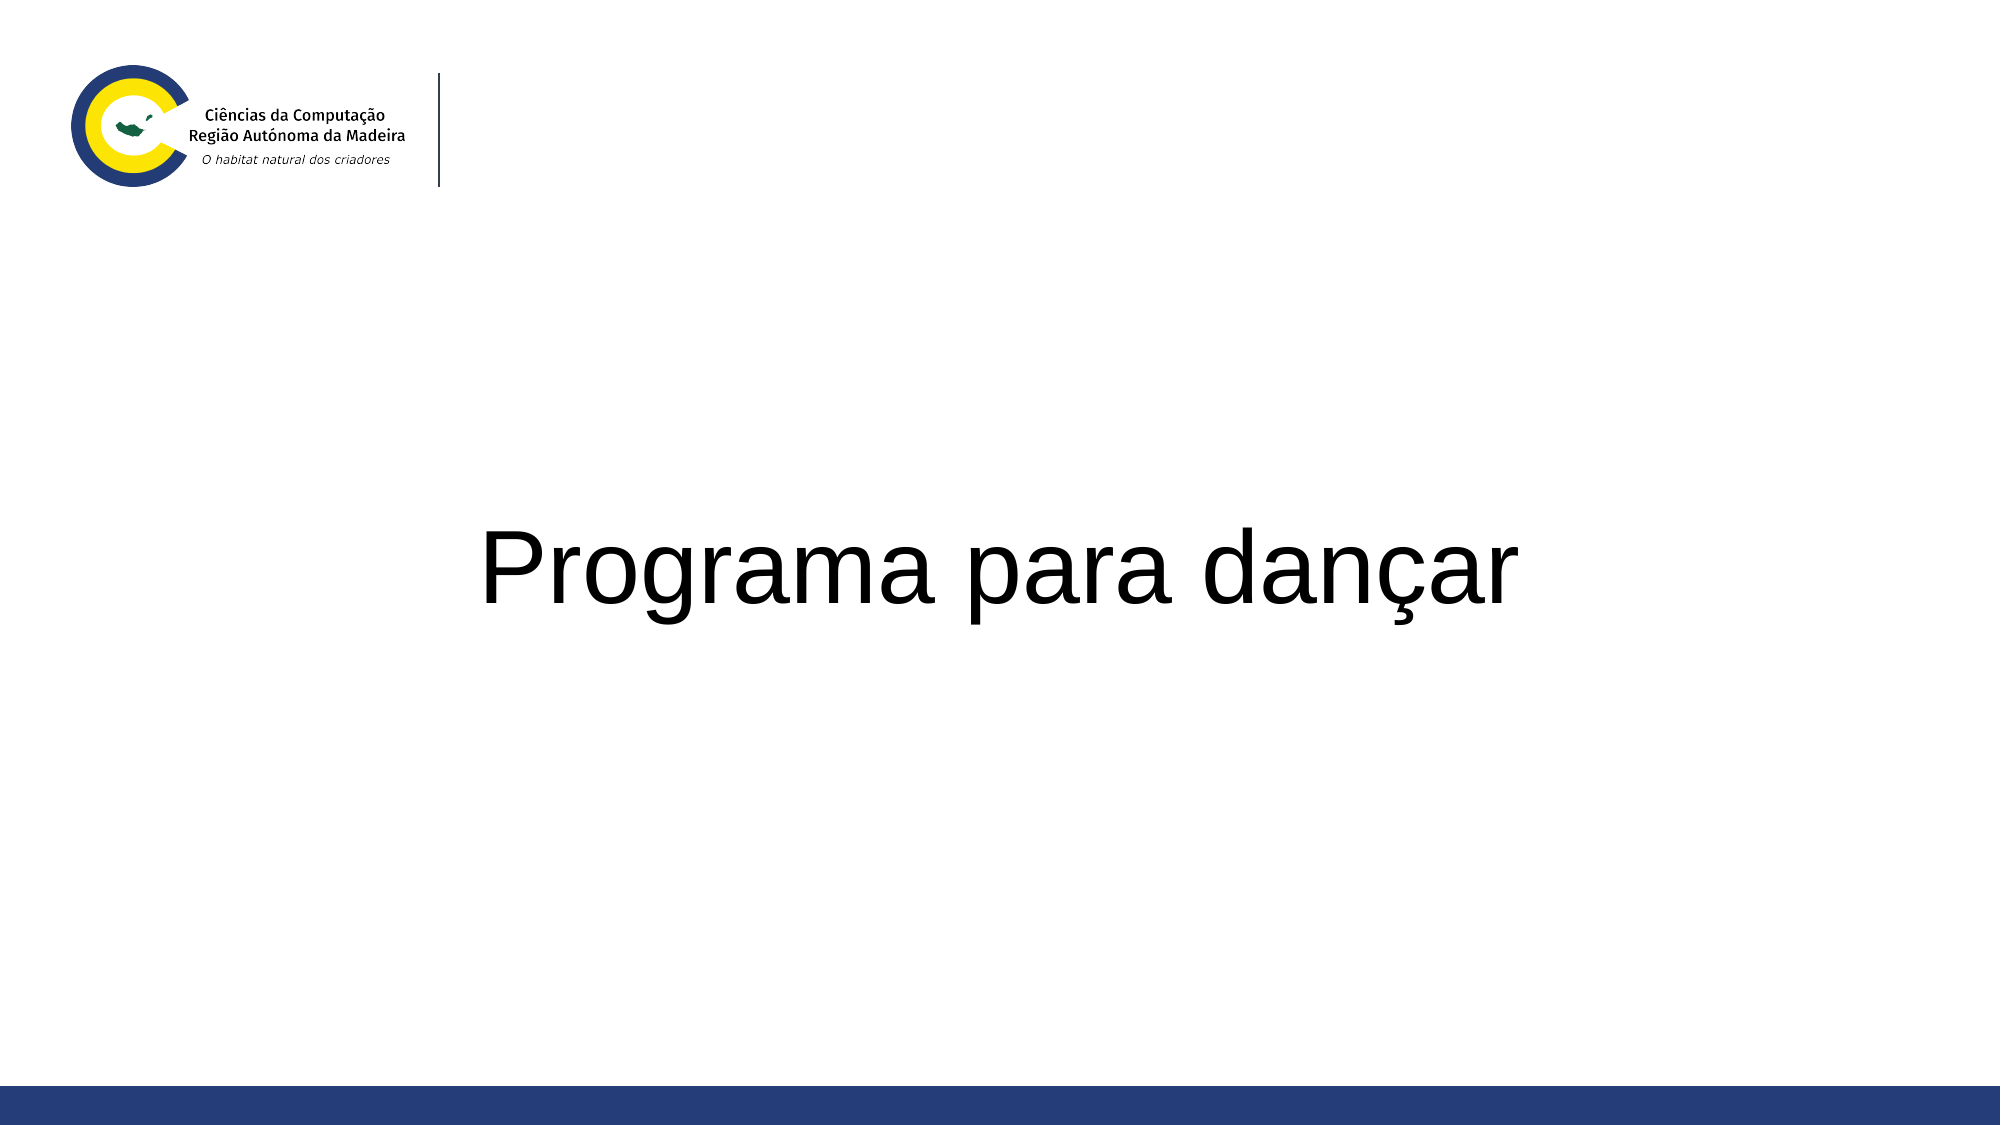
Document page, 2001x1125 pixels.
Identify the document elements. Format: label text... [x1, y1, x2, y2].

text_box [0, 1085, 2000, 1125]
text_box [71, 65, 440, 188]
text_box Programa para dançar [463, 491, 1537, 632]
